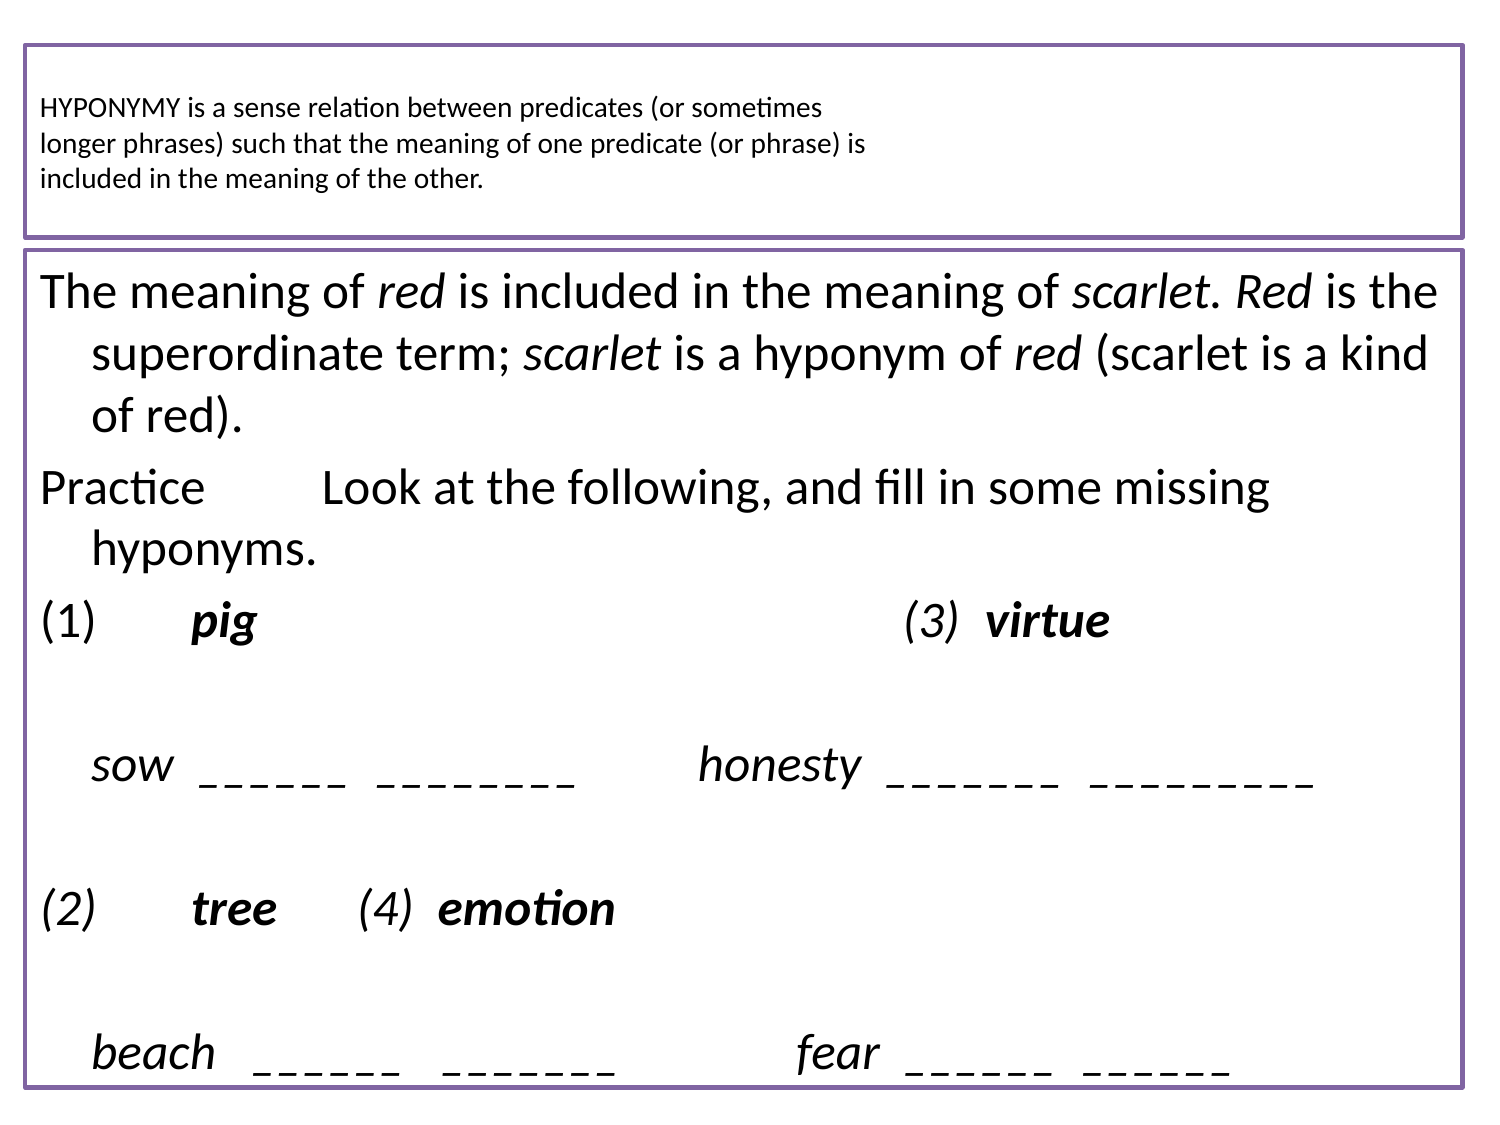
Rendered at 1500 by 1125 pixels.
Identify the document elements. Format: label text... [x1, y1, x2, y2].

title HYPONYMY is a sense relation between predicates (or sometimes longer phrases) such that the meaning of one predicate (or phrase) is included in the meaning of the other. [23, 43, 1465, 240]
list The meaning of red is included in the meaning of scarlet. Red is the superordinate term; scarlet is a hyponym of red (scarlet is a kind of red). Practice Look at the following, and fill in some missing hyponyms. (1) pig (3) virtue sow ______ ________ honesty _______ _________ (2) tree (4) emotion beach ______ _______ fear ______ ______ [23, 248, 1465, 1090]
